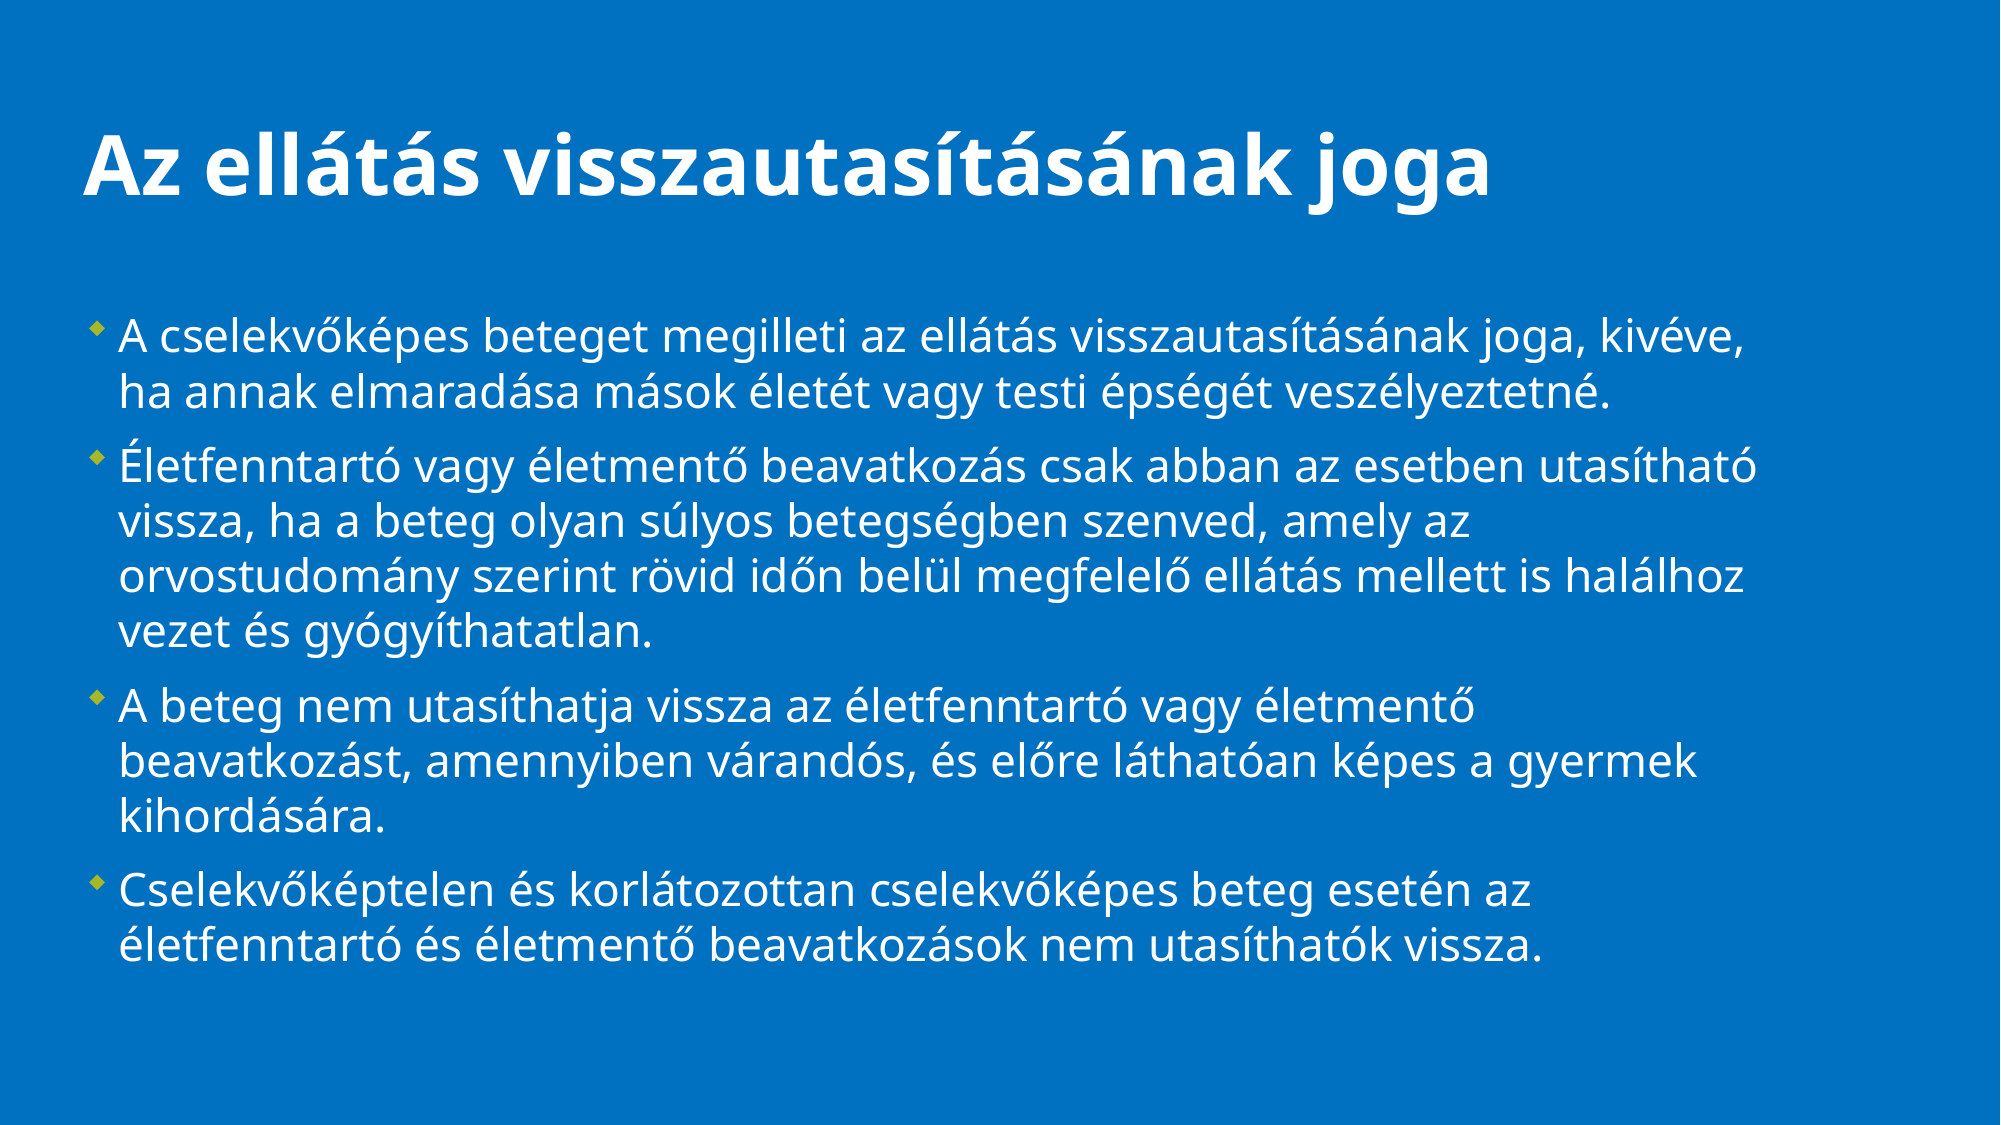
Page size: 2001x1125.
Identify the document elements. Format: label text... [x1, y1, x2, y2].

title Az ellátás visszautasításának joga [68, 59, 1799, 278]
list A cselekvőképes beteget megilleti az ellátás visszautasításának joga, kivéve, ha annak elmaradása mások életét vagy testi épségét veszélyeztetné. Életfenntartó vagy életmentő beavatkozás csak abban az esetben utasítható vissza, ha a beteg olyan súlyos betegségben szenved, amely az orvostudomány szerint rövid időn belül megfelelő ellátás mellett is halálhoz vezet és gyógyíthatatlan. A beteg nem utasíthatja vissza az életfenntartó vagy életmentő beavatkozást, amennyiben várandós, és előre láthatóan képes a gyermek kihordására. Cselekvőképtelen és korlátozottan cselekvőképes beteg esetén az életfenntartó és életmentő beavatkozások nem utasíthatók vissza. [68, 299, 1799, 990]
